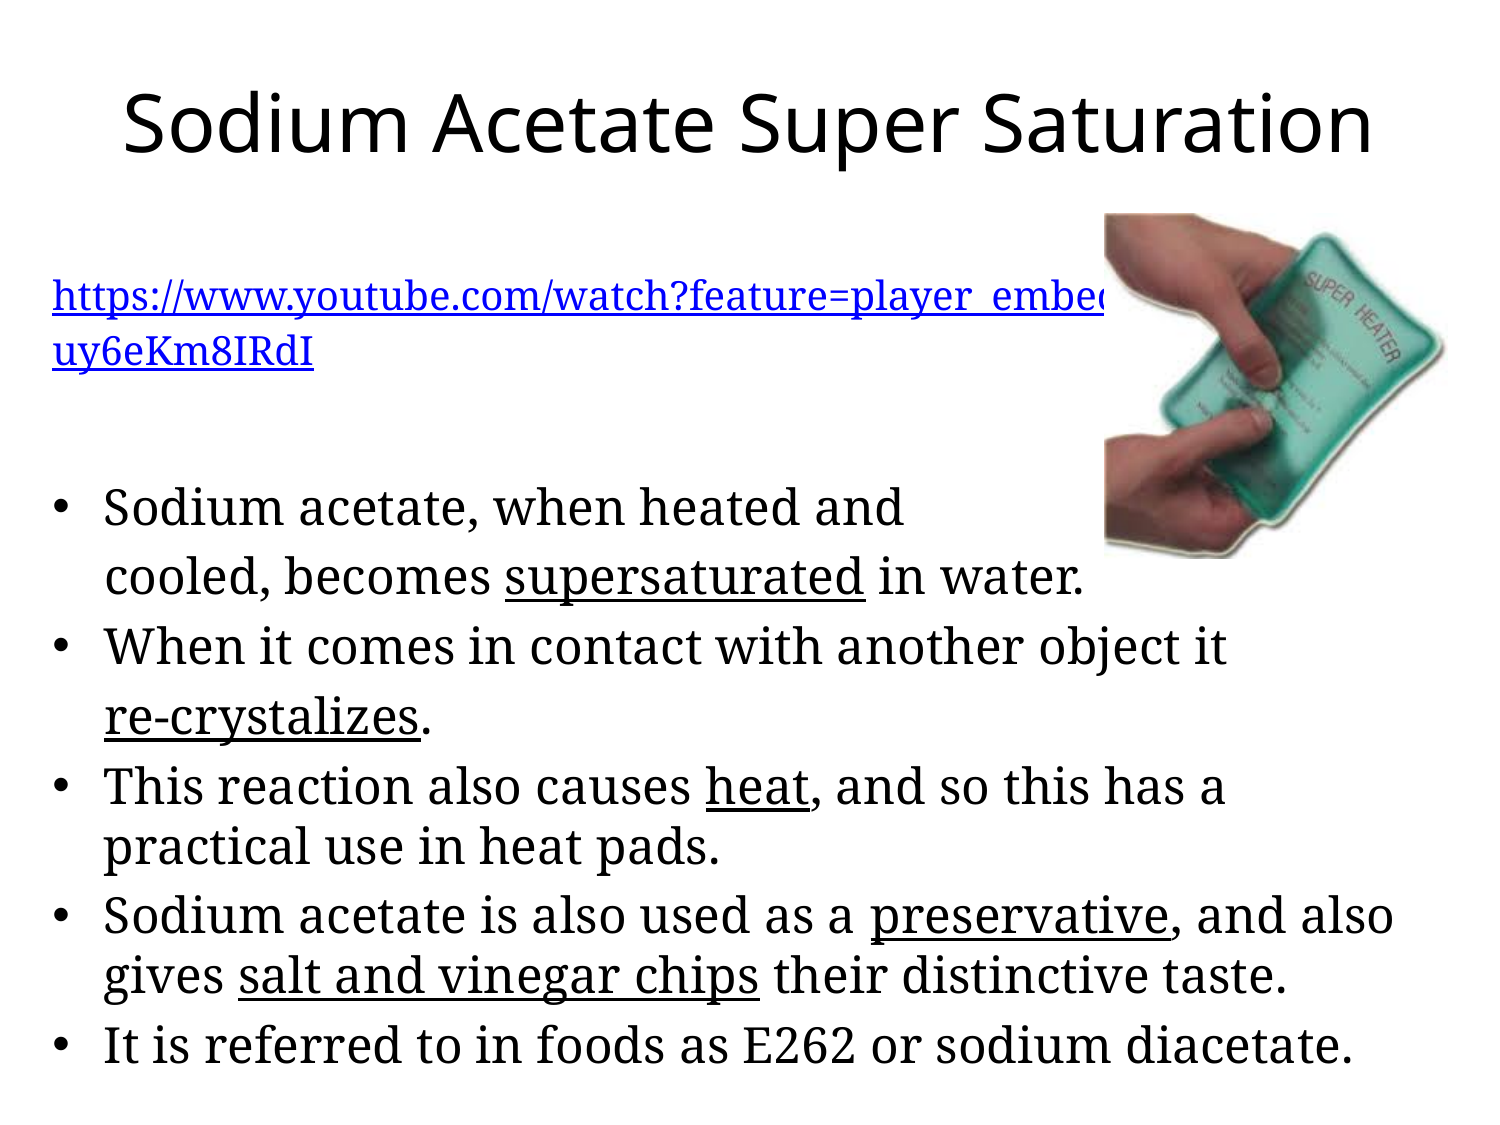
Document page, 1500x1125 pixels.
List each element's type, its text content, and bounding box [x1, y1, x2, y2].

list https://www.youtube.com/watch?feature=player_embedded&v=uy6eKm8IRdI Sodium acetate, when heated and cooled, becomes supersaturated in water. When it comes in contact with another object it re-crystalizes. This reaction also causes heat, and so this has a practical use in heat pads. Sodium acetate is also used as a preservative, and also gives salt and vinegar chips their distinctive taste. It is referred to in foods as E262 or sodium diacetate. [37, 262, 1448, 1098]
title Sodium Acetate Super Saturation [75, 26, 1425, 214]
picture [1103, 213, 1448, 559]
